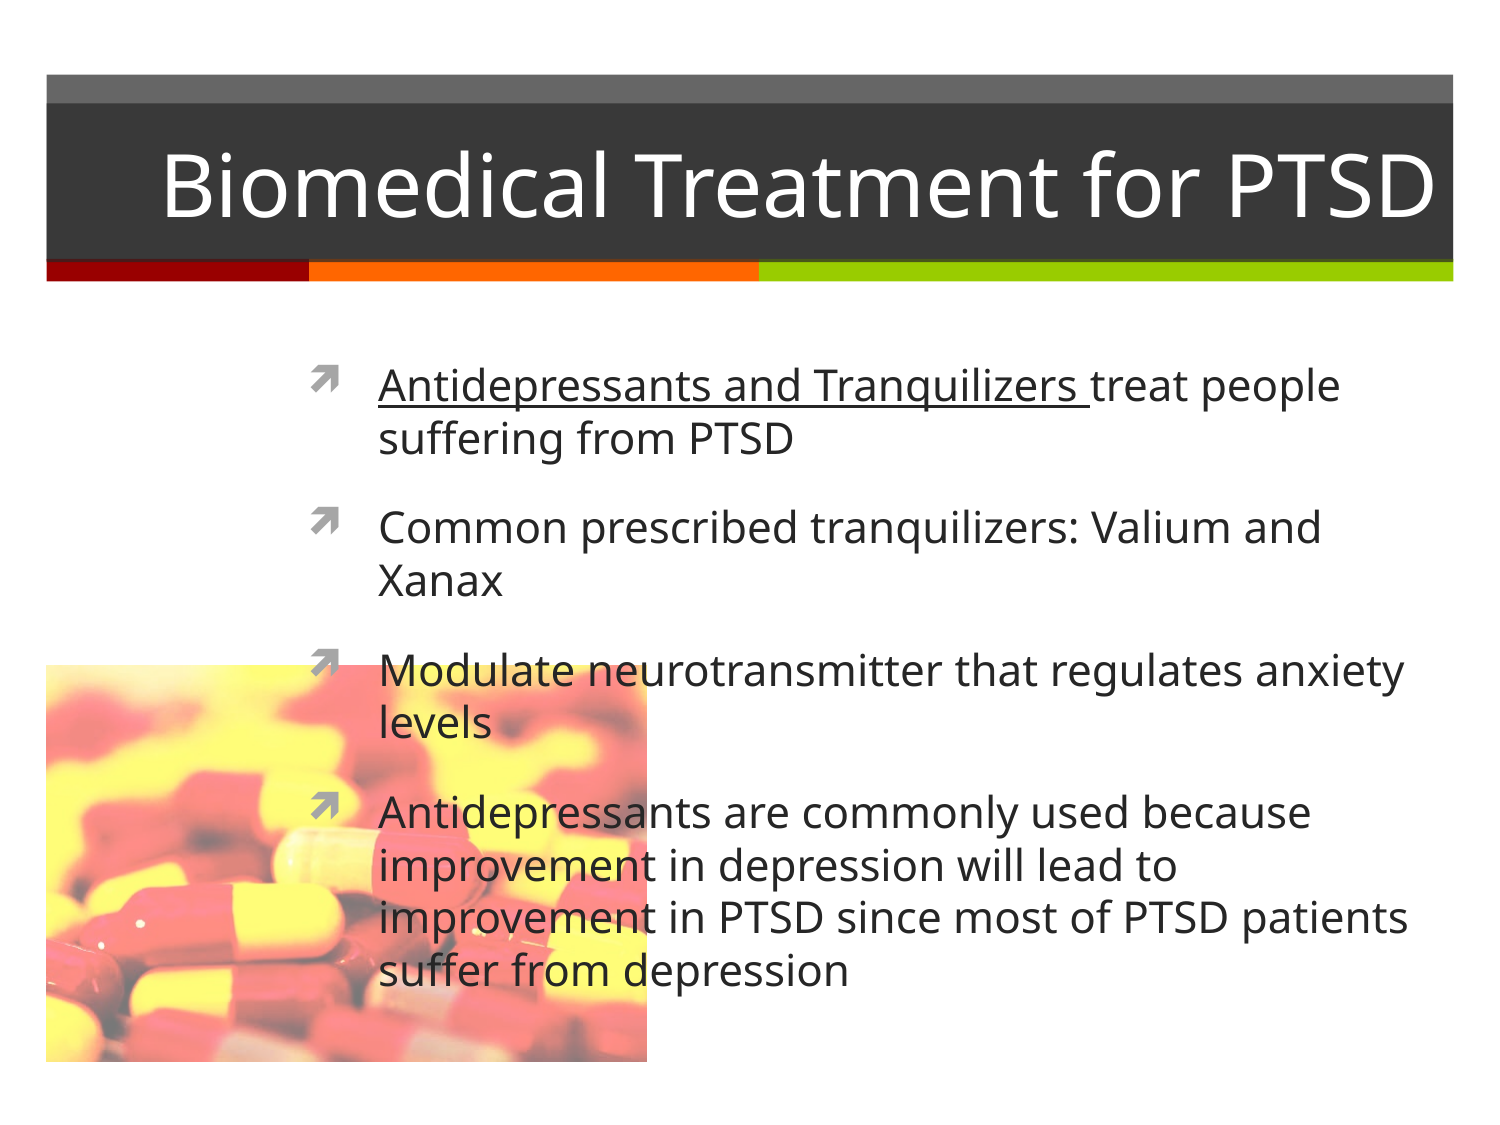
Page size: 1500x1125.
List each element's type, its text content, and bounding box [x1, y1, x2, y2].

title Biomedical Treatment for PTSD [46, 103, 1454, 263]
picture [46, 664, 648, 1062]
list Antidepressants and Tranquilizers treat people suffering from PTSD Common prescribed tranquilizers: Valium and Xanax Modulate neurotransmitter that regulates anxiety levels Antidepressants are commonly used because improvement in depression will lead to improvement in PTSD since most of PTSD patients suffer from depression [292, 350, 1454, 1005]
